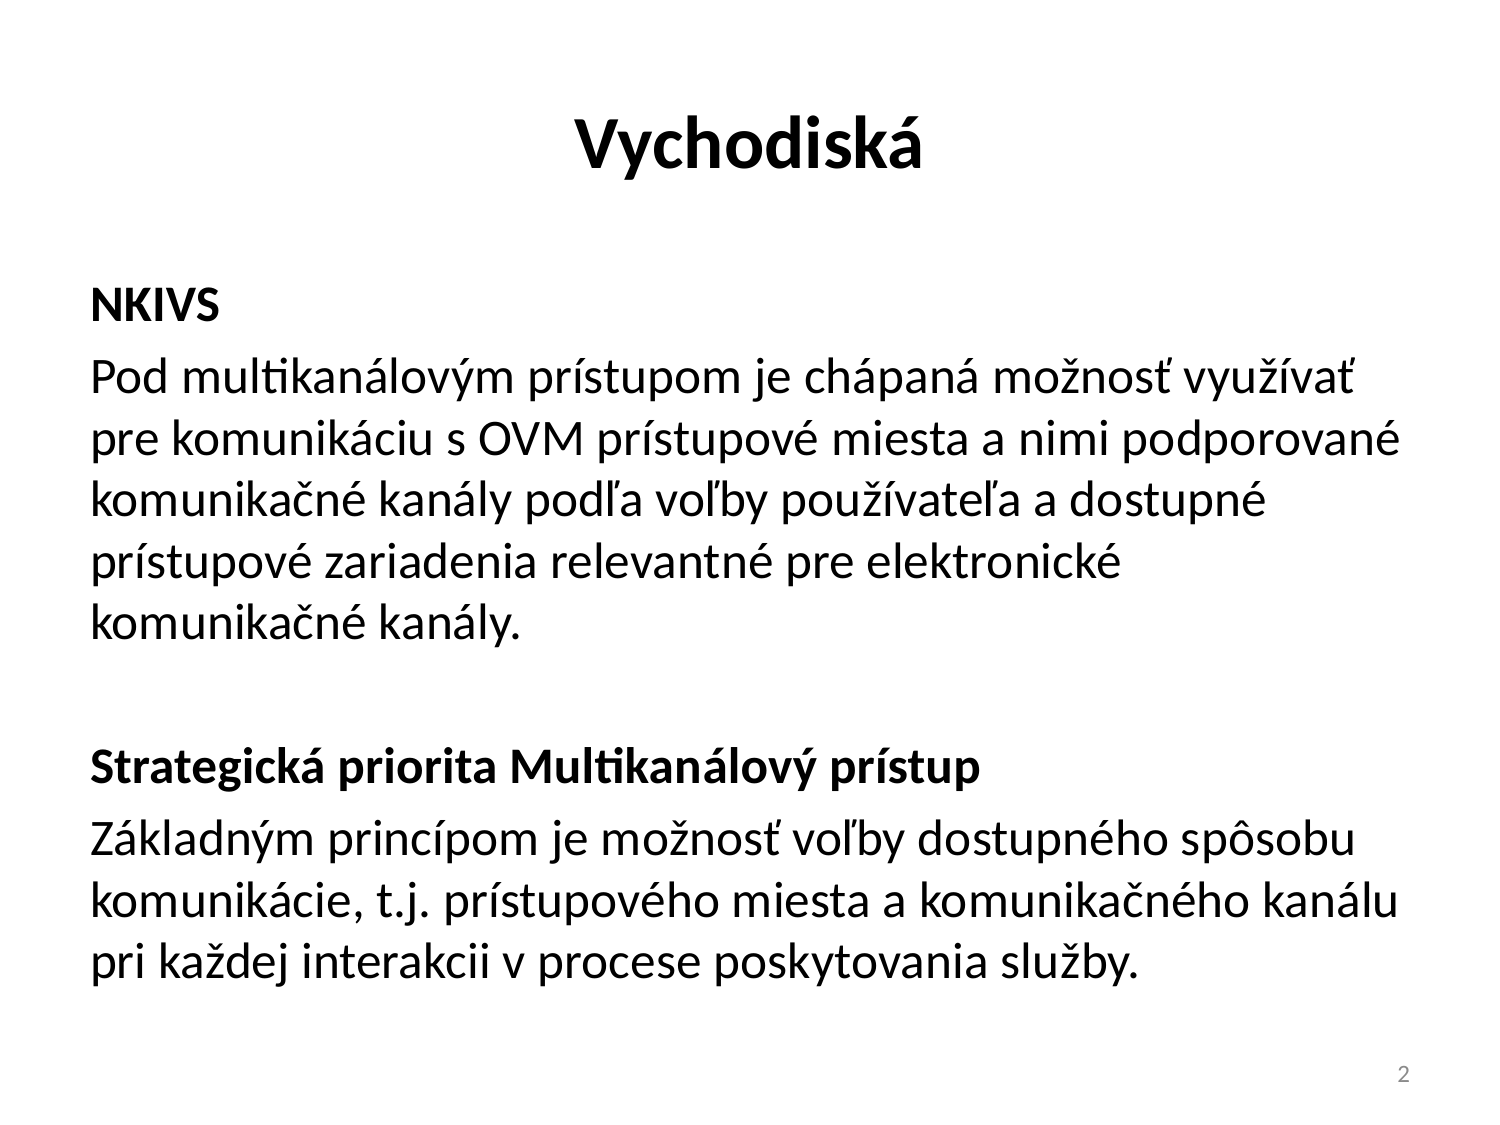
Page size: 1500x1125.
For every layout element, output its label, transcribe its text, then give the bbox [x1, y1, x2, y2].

title Vychodiská [75, 45, 1425, 233]
slide_number 2 [1074, 1042, 1425, 1103]
list NKIVS Pod multikanálovým prístupom je chápaná možnosť využívať pre komunikáciu s OVM prístupové miesta a nimi podporované komunikačné kanály podľa voľby používateľa a dostupné prístupové zariadenia relevantné pre elektronické komunikačné kanály. Strategická priorita Multikanálový prístup Základným princípom je možnosť voľby dostupného spôsobu komunikácie, t.j. prístupového miesta a komunikačného kanálu pri každej interakcii v procese poskytovania služby. [75, 262, 1425, 1005]
